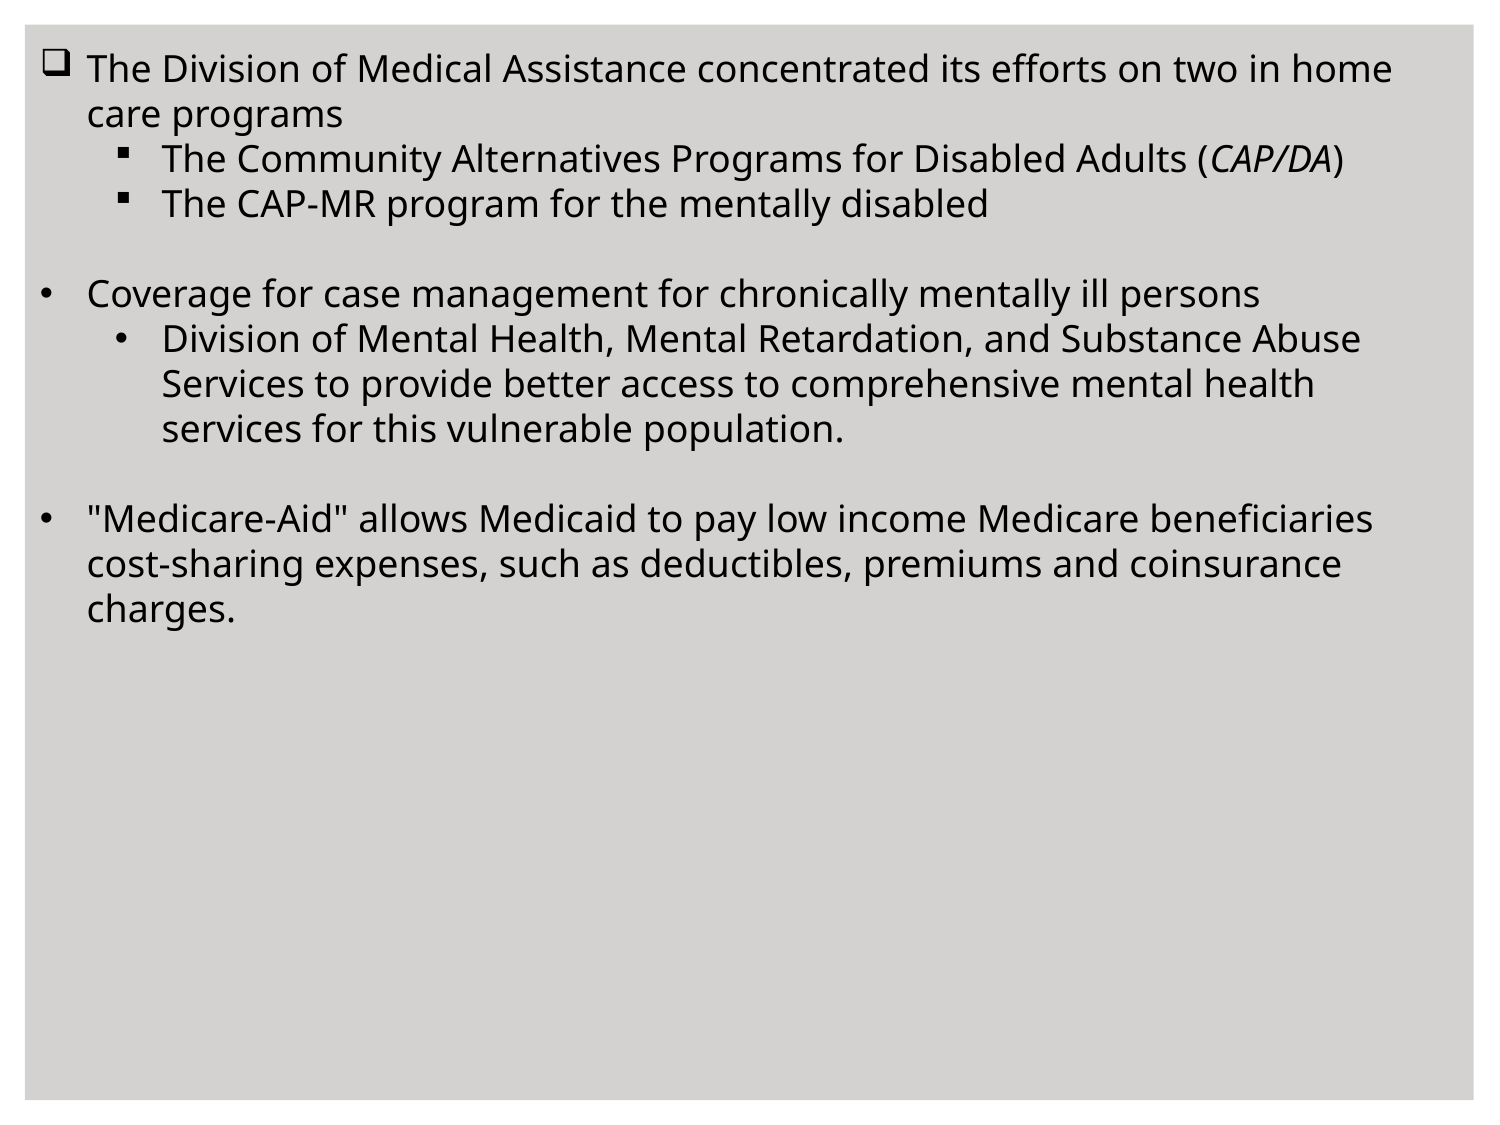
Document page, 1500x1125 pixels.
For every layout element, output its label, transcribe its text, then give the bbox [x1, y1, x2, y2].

text_box The Division of Medical Assistance concentrated its efforts on two in home care programs The Community Alternatives Programs for Disabled Adults (CAP/DA) The CAP-MR program for the mentally disabled Coverage for case management for chronically mentally ill persons Division of Mental Health, Mental Retardation, and Substance Abuse Services to provide better access to comprehensive mental health services for this vulnerable population. "Medicare-Aid" allows Medicaid to pay low income Medicare beneficiaries cost-sharing expenses, such as deductibles, premiums and coinsurance charges. [24, 37, 1475, 683]
